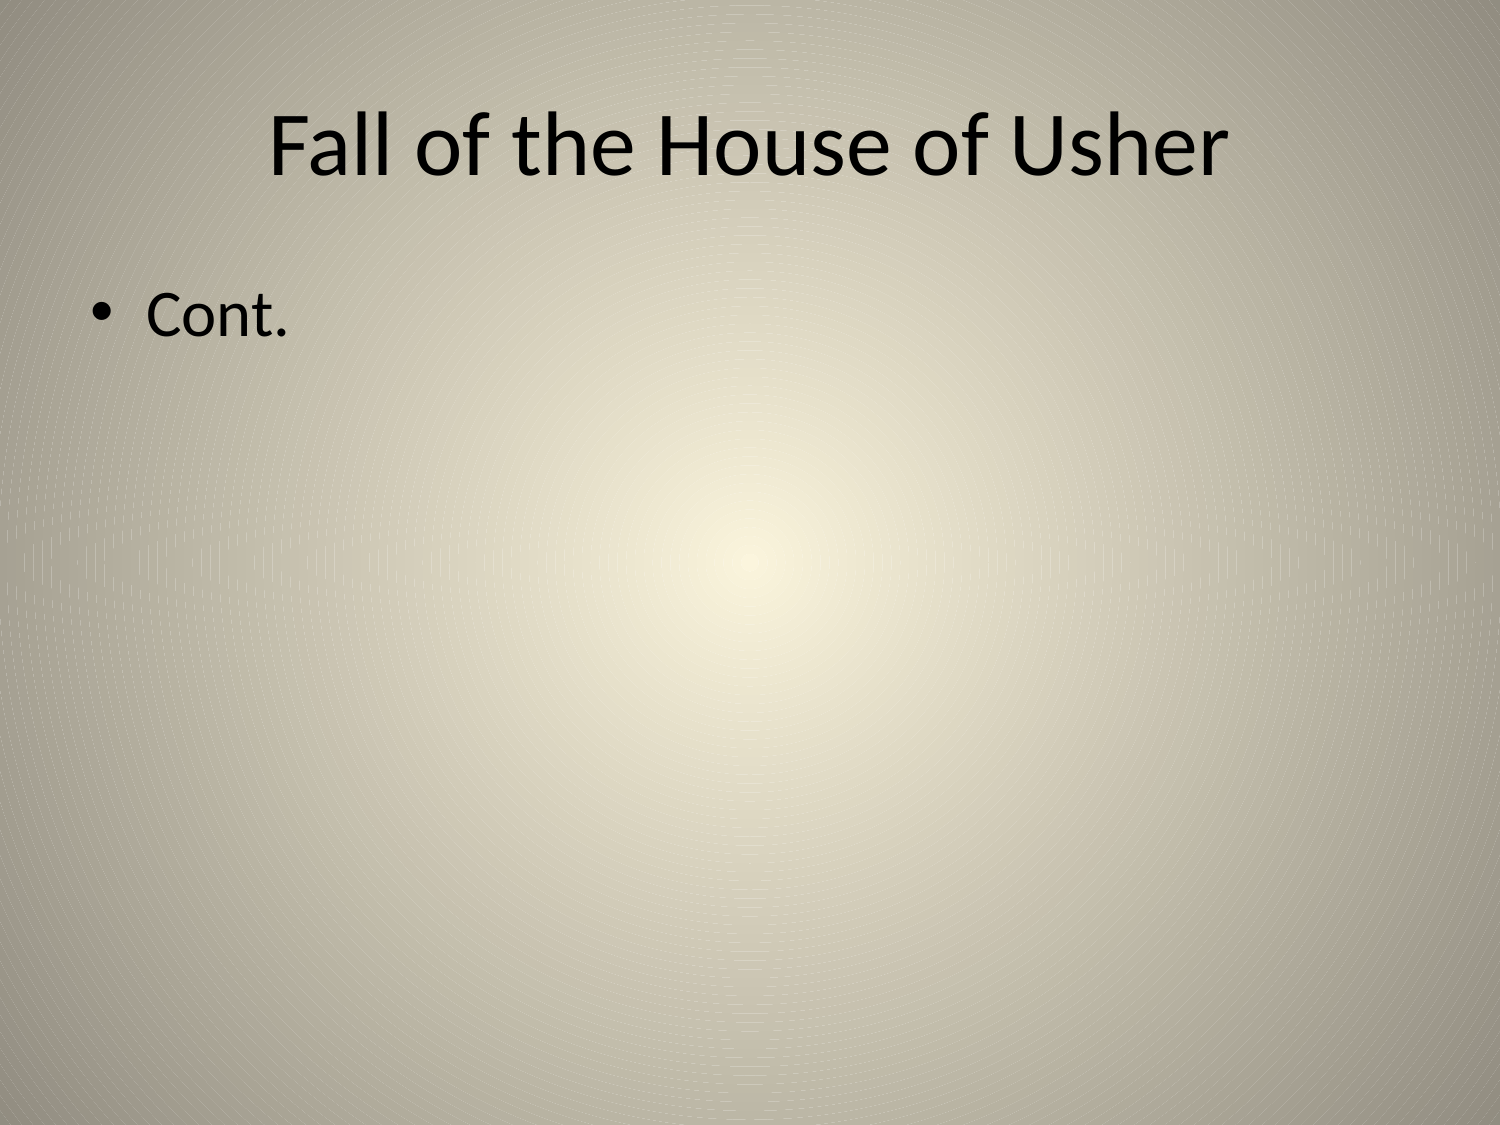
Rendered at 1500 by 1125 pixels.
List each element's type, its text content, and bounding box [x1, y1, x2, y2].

title Fall of the House of Usher [75, 45, 1425, 233]
list Cont. [75, 262, 1425, 1005]
